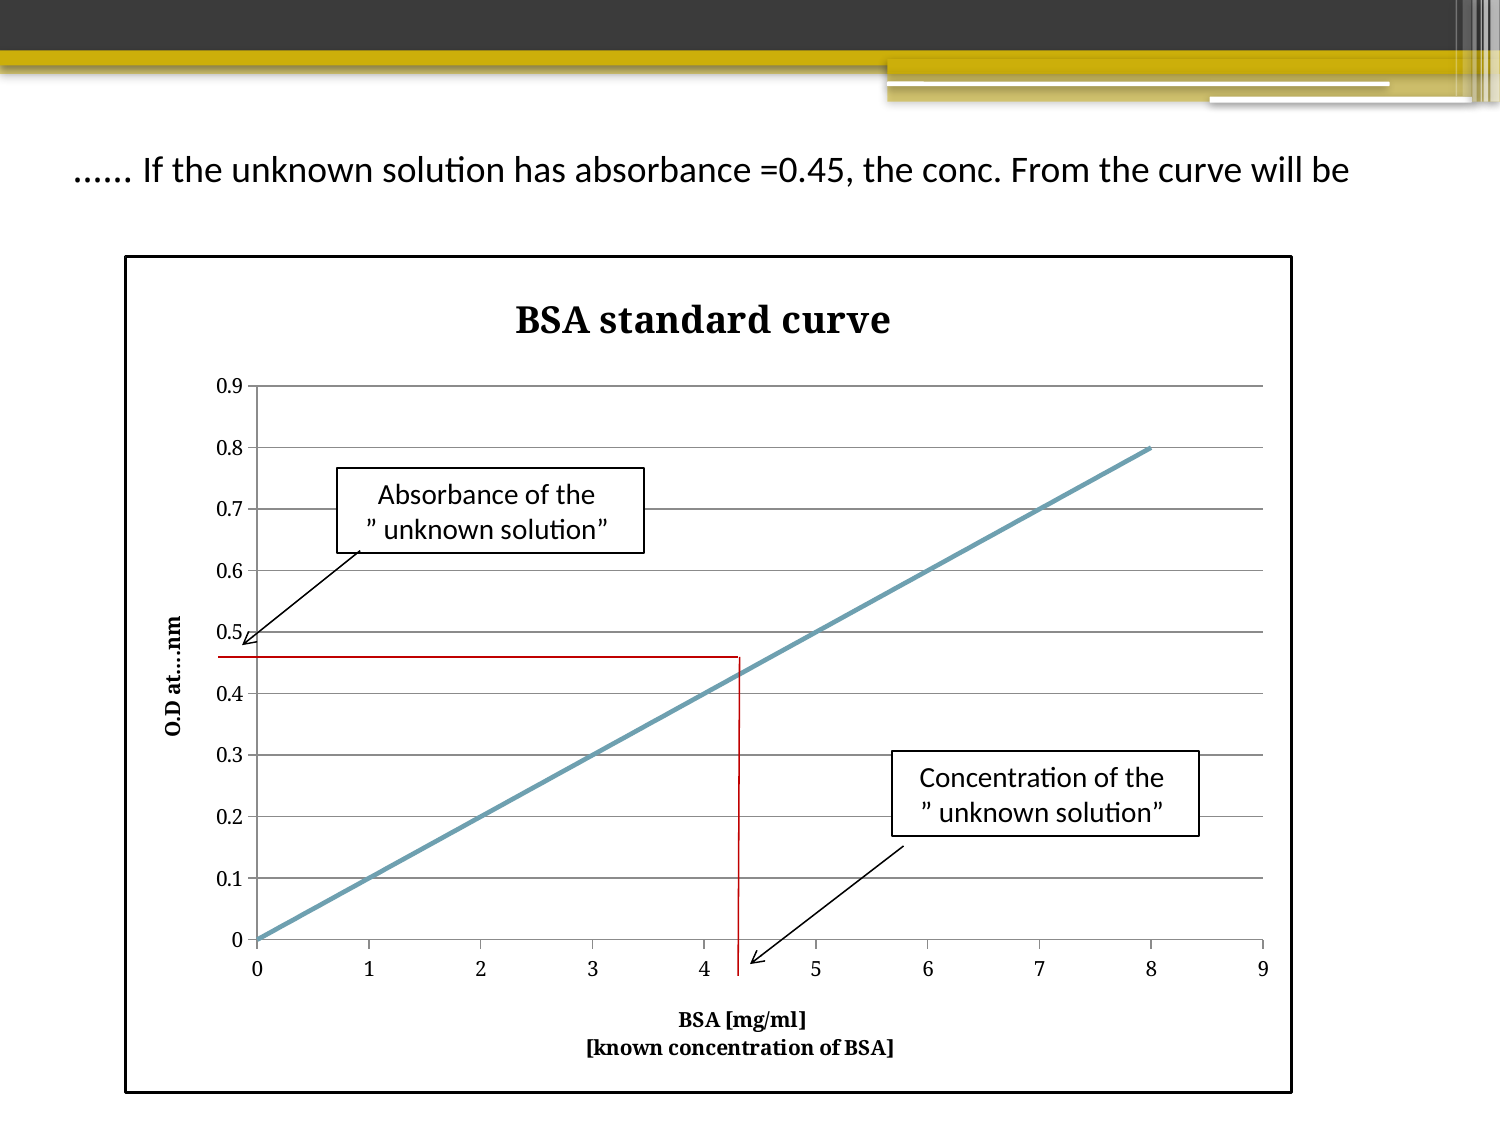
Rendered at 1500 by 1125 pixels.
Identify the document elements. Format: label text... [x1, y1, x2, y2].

text_box If the unknown solution has absorbance =0.45, the conc. From the curve will be ...... [57, 137, 1367, 197]
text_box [241, 550, 361, 646]
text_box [749, 845, 904, 965]
chart [123, 255, 1294, 1095]
